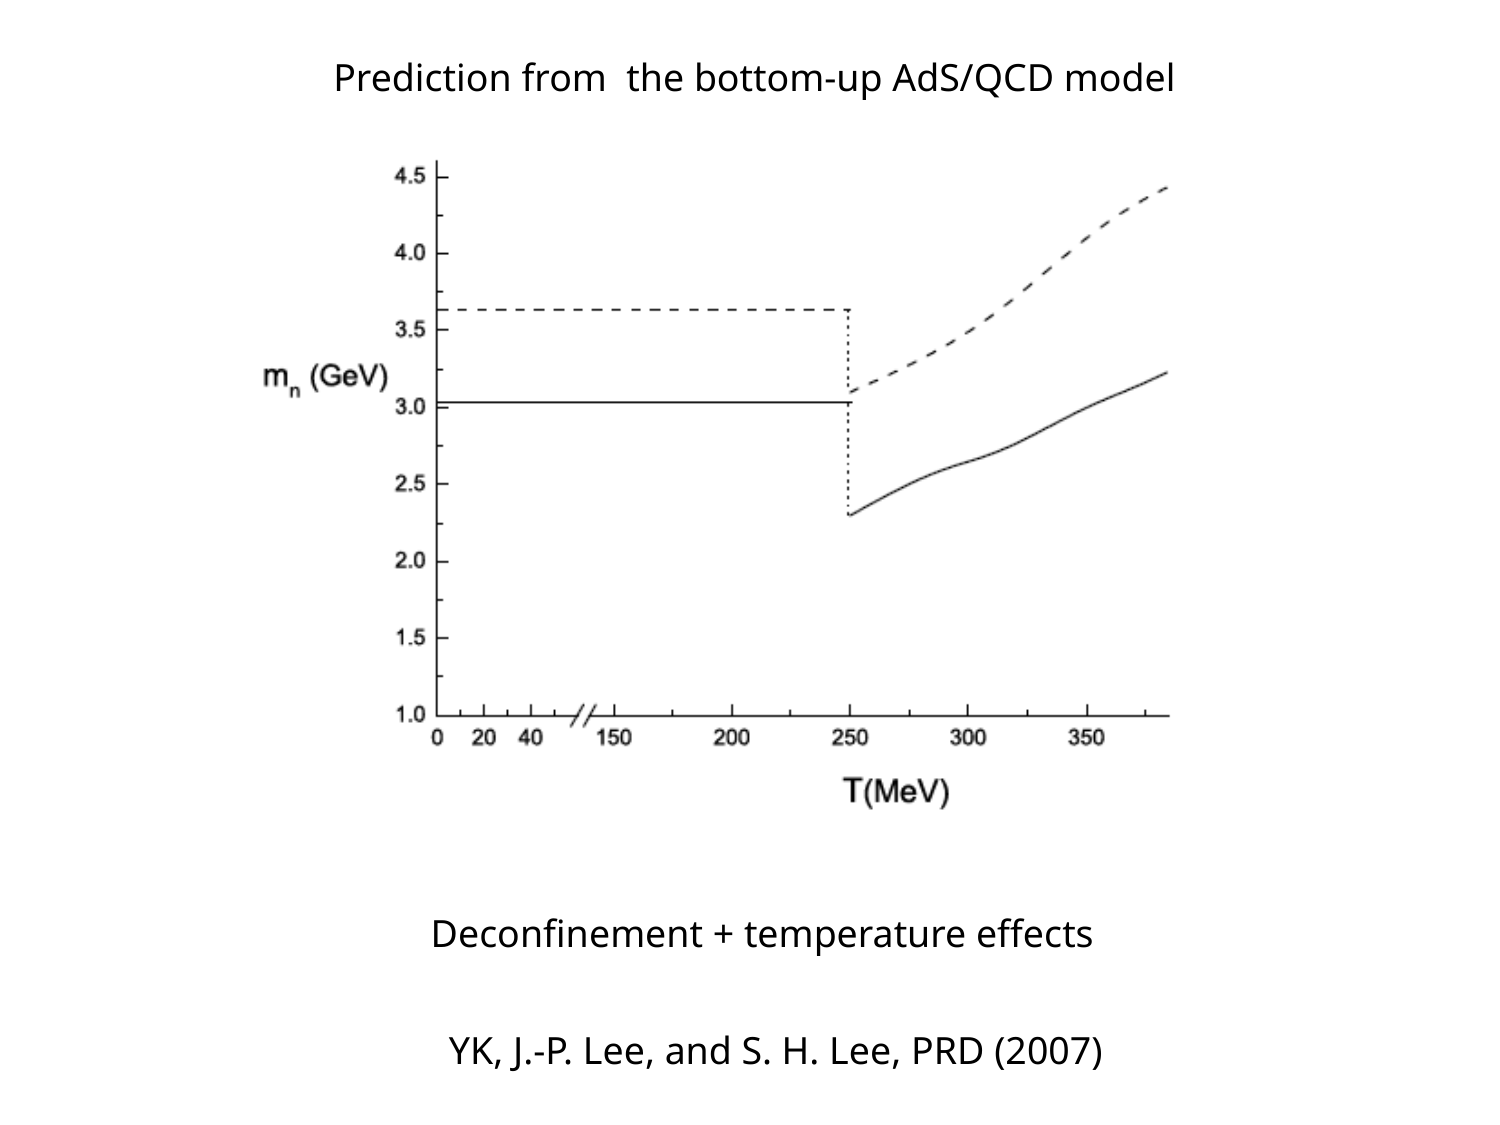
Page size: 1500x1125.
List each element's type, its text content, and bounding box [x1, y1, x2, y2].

text_box Prediction from the bottom-up AdS/QCD model [318, 46, 1192, 107]
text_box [245, 128, 1306, 838]
text_box Deconfinement + temperature effects [415, 902, 1110, 963]
text_box YK, J.-P. Lee, and S. H. Lee, PRD (2007) [434, 1019, 1119, 1080]
